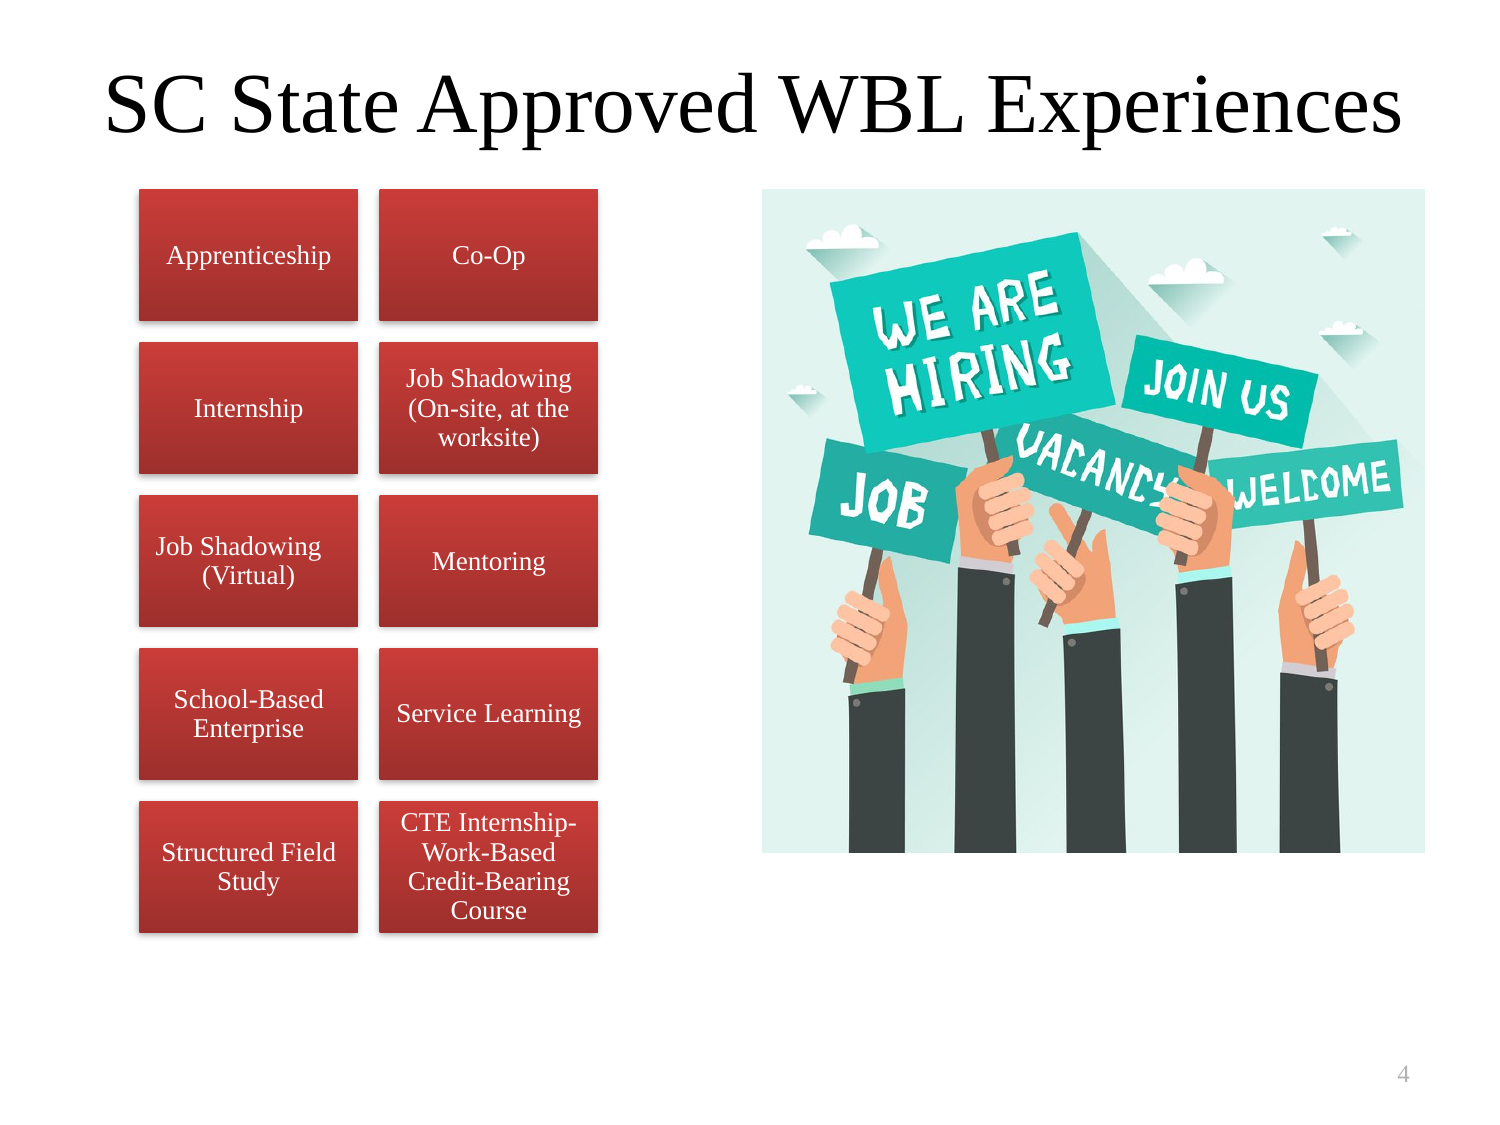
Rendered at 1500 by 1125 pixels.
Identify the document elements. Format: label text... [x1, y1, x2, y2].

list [37, 189, 701, 933]
title SC State Approved WBL Experiences [79, 4, 1430, 193]
slide_number 4 [1074, 1042, 1425, 1103]
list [762, 189, 1426, 853]
